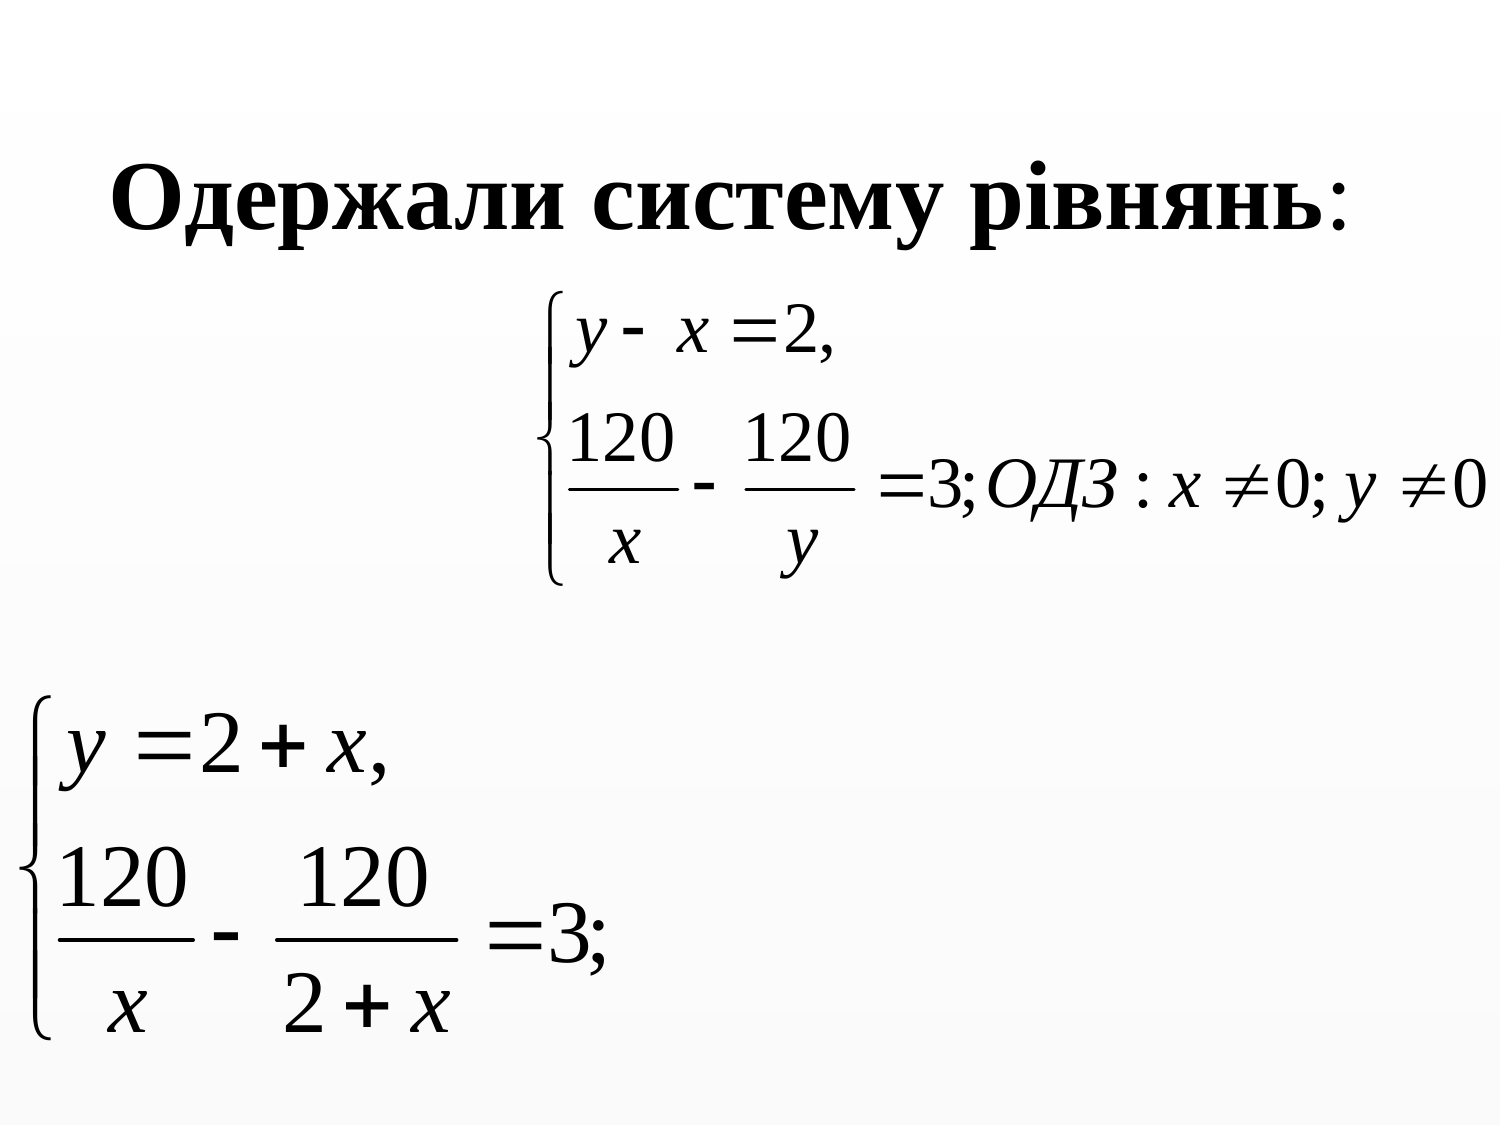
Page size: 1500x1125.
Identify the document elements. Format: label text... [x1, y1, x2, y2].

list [520, 274, 1500, 603]
title Одержали систему рівнянь: [93, 35, 1369, 259]
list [0, 674, 626, 1063]
